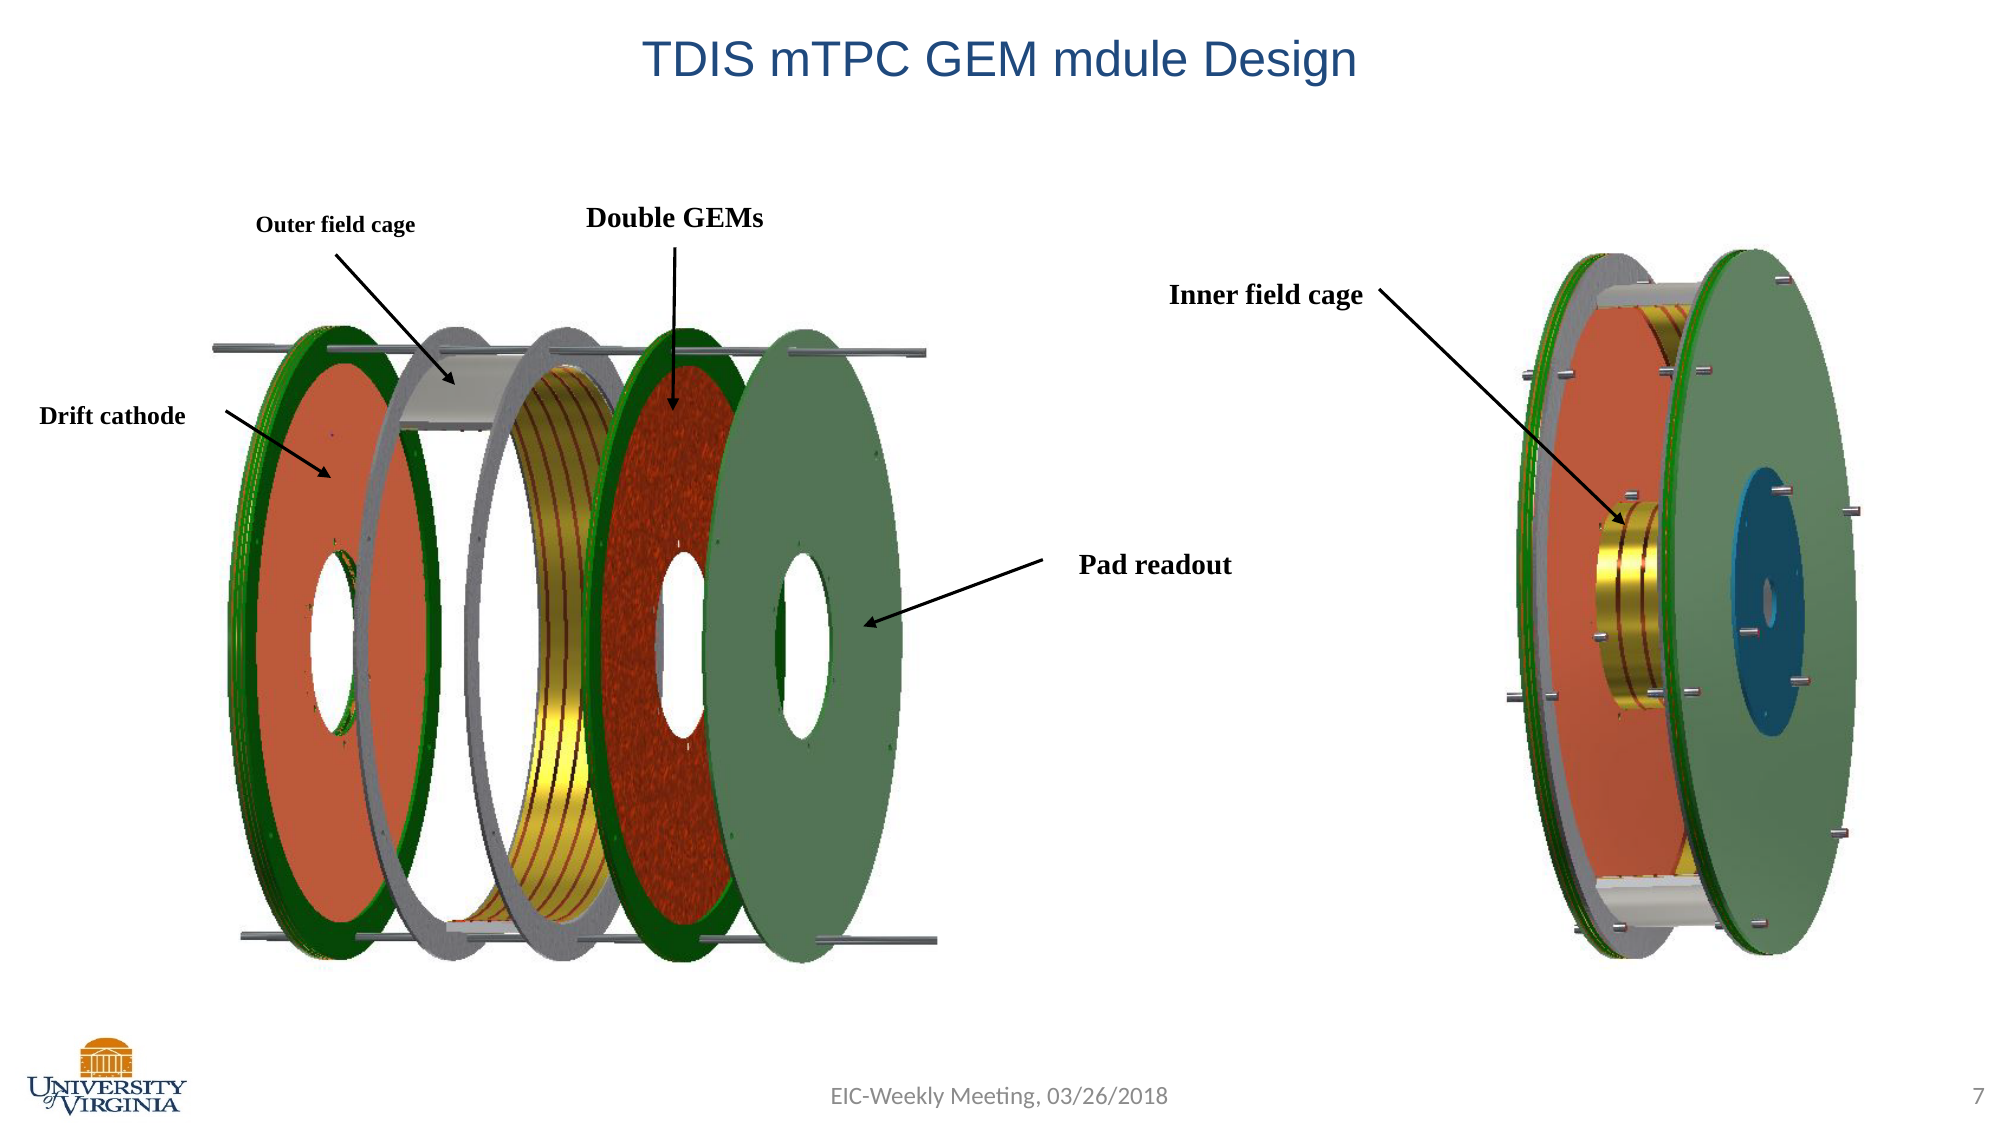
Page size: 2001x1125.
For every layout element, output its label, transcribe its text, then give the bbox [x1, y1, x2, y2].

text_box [225, 410, 332, 479]
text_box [1378, 288, 1626, 526]
picture [0, 1035, 200, 1125]
text_box Inner field cage [1153, 254, 1380, 324]
text_box TDIS mTPC GEM mdule Design [0, 0, 2000, 113]
text_box Pad readout [1042, 525, 1269, 595]
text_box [335, 254, 456, 386]
text_box Double GEMs [562, 178, 788, 248]
text_box Outer field cage [222, 185, 449, 255]
text_box Drift cathode [0, 384, 194, 437]
footer EIC-Weekly Meeting, 03/26/2018 [737, 1065, 1263, 1125]
picture [199, 274, 938, 1018]
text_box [672, 247, 676, 412]
slide_number 7 [1650, 1065, 2000, 1125]
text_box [862, 559, 1044, 627]
picture [1410, 177, 1947, 1031]
